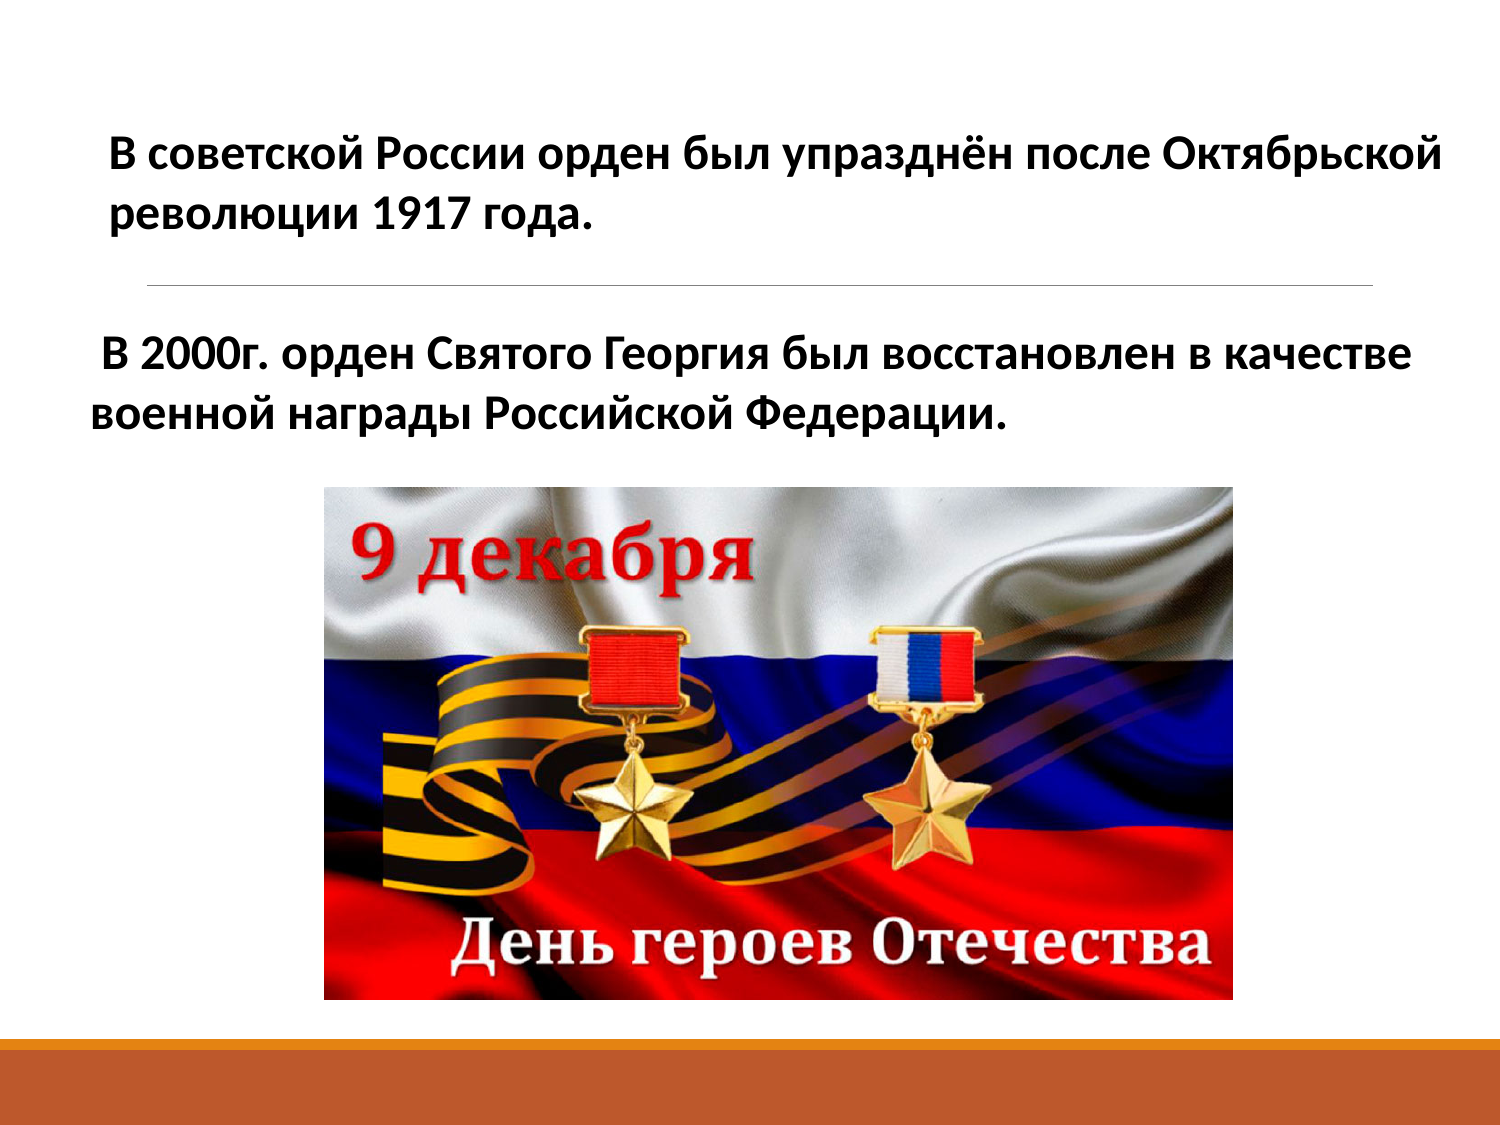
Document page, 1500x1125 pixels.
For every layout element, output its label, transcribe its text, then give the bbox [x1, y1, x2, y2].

text_box В 2000г. орден Святого Георгия был восстановлен в качестве военной награды Российской Федерации. [74, 312, 1500, 448]
picture [324, 486, 1233, 1001]
text_box В советской России орден был упразднён после Октябрьской революции 1917 года. [93, 112, 1482, 248]
